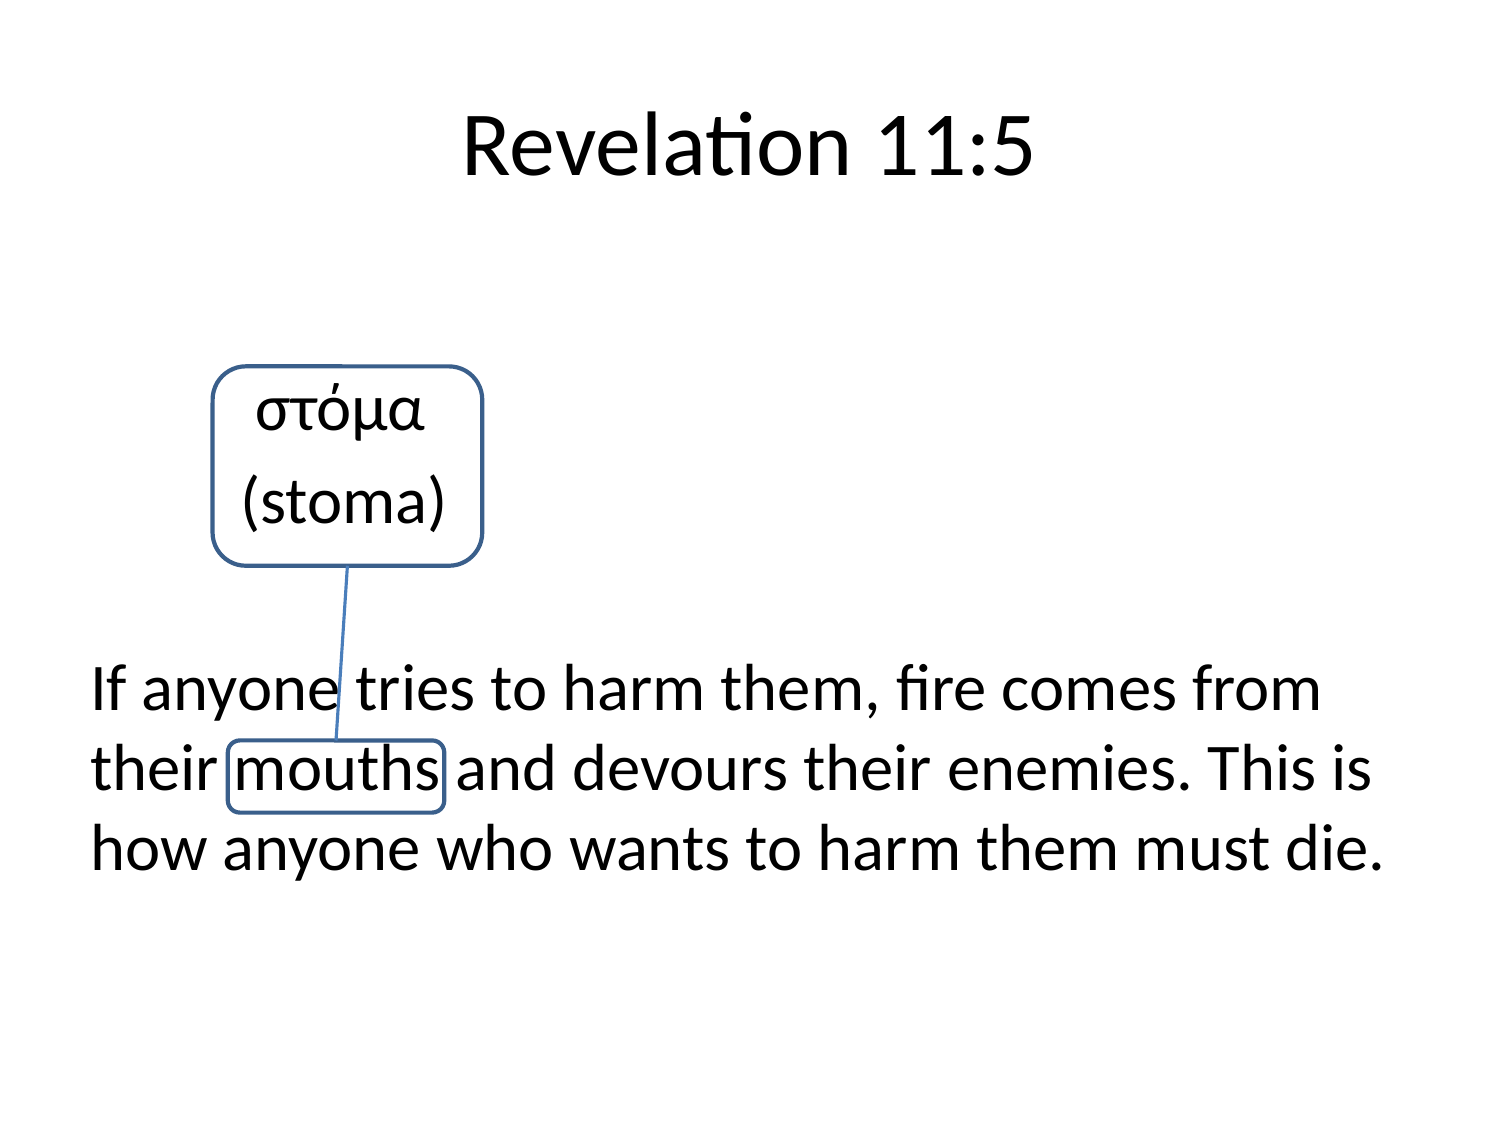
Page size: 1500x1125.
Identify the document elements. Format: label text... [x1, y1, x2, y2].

text_box [210, 364, 485, 568]
title Revelation 11:5 [75, 45, 1425, 233]
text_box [335, 565, 348, 741]
list στόμα (stoma) If anyone tries to harm them, fire comes from their mouths and devours their enemies. This is how anyone who wants to harm them must die. [75, 262, 1425, 1005]
text_box [225, 738, 447, 815]
